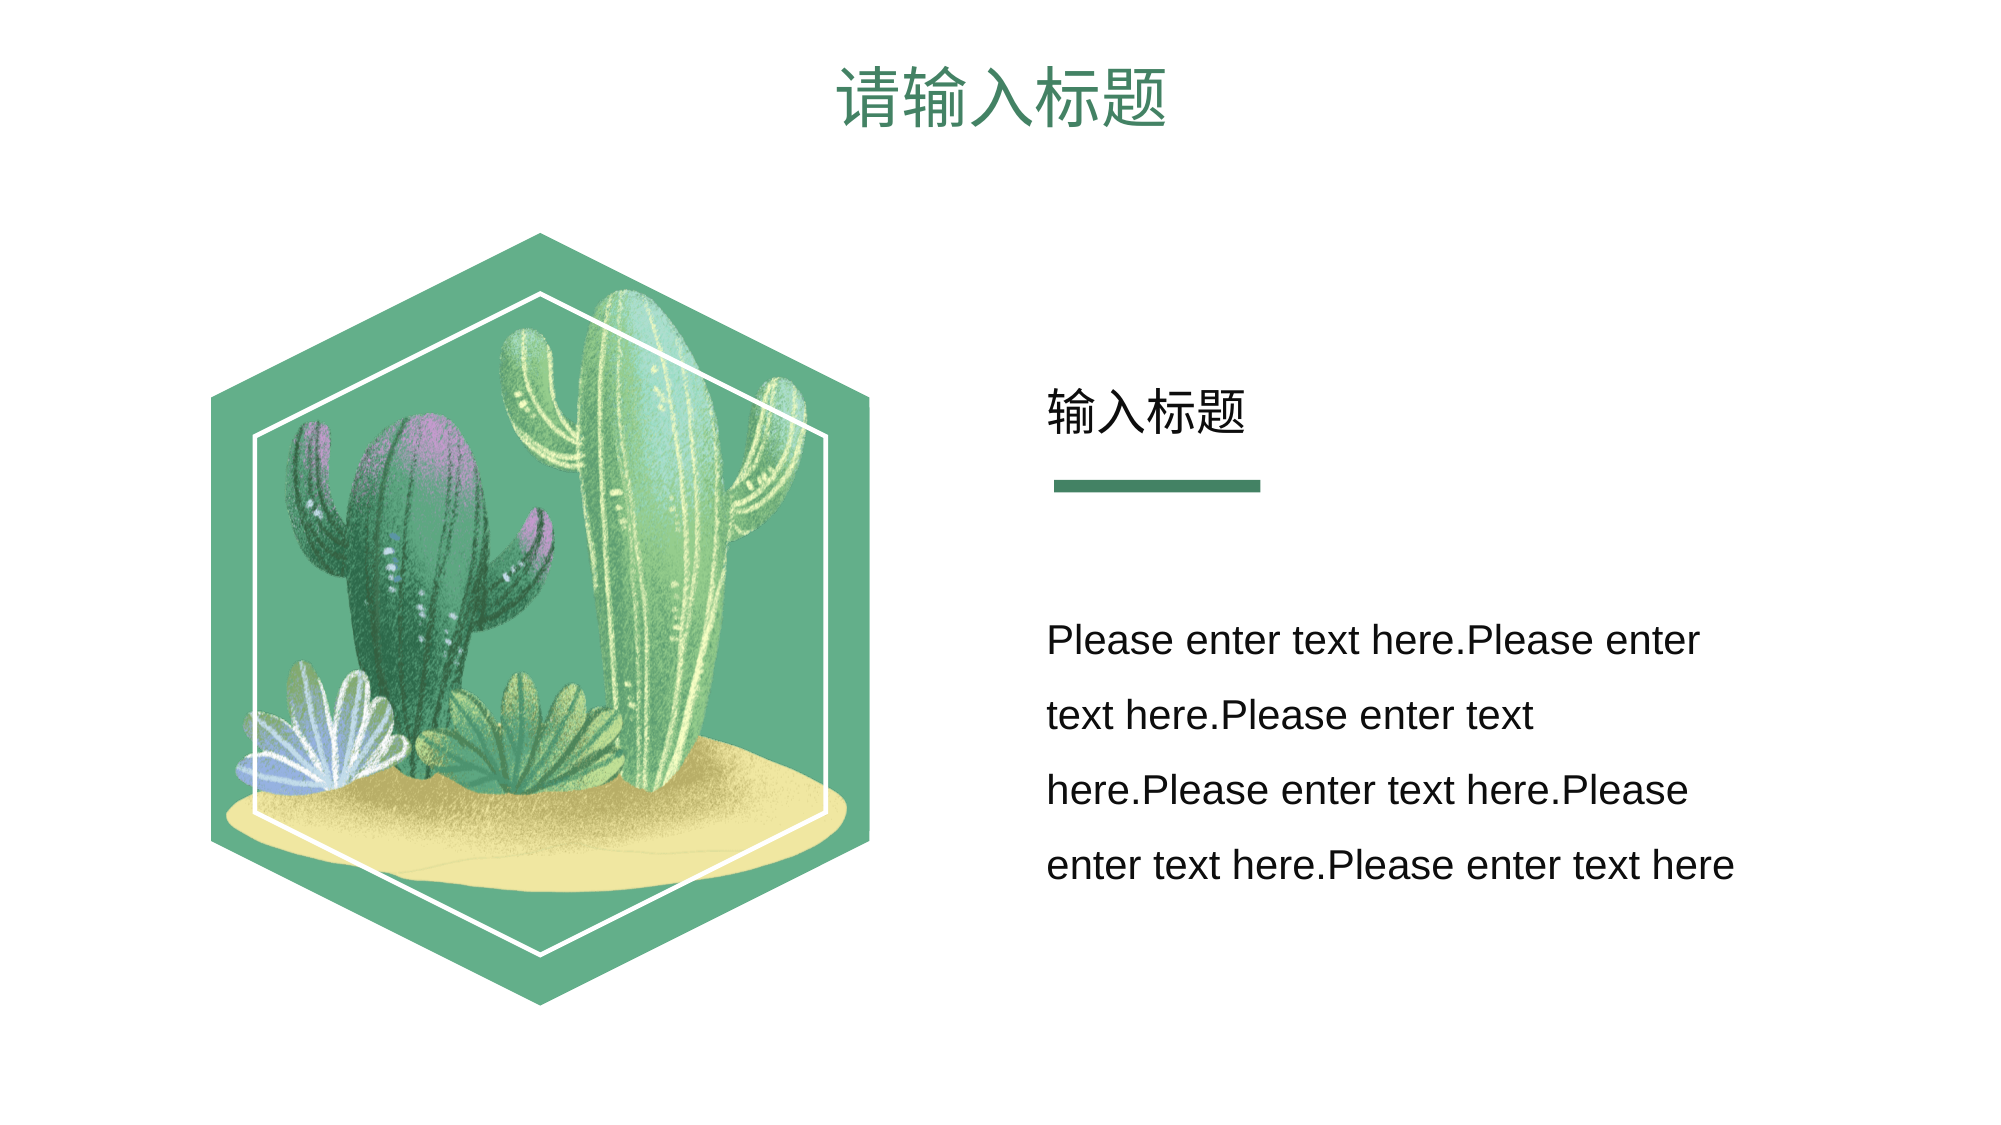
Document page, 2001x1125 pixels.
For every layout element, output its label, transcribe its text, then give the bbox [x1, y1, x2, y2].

text_box [1053, 479, 1261, 493]
text_box Please enter text here.Please enter text here.Please enter text here.Please enter text here.Please enter text here.Please enter text here [1031, 580, 1754, 896]
text_box 输入标题 [1031, 372, 1507, 448]
text_box 请输入标题 [819, 48, 1184, 143]
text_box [126, 177, 954, 1006]
